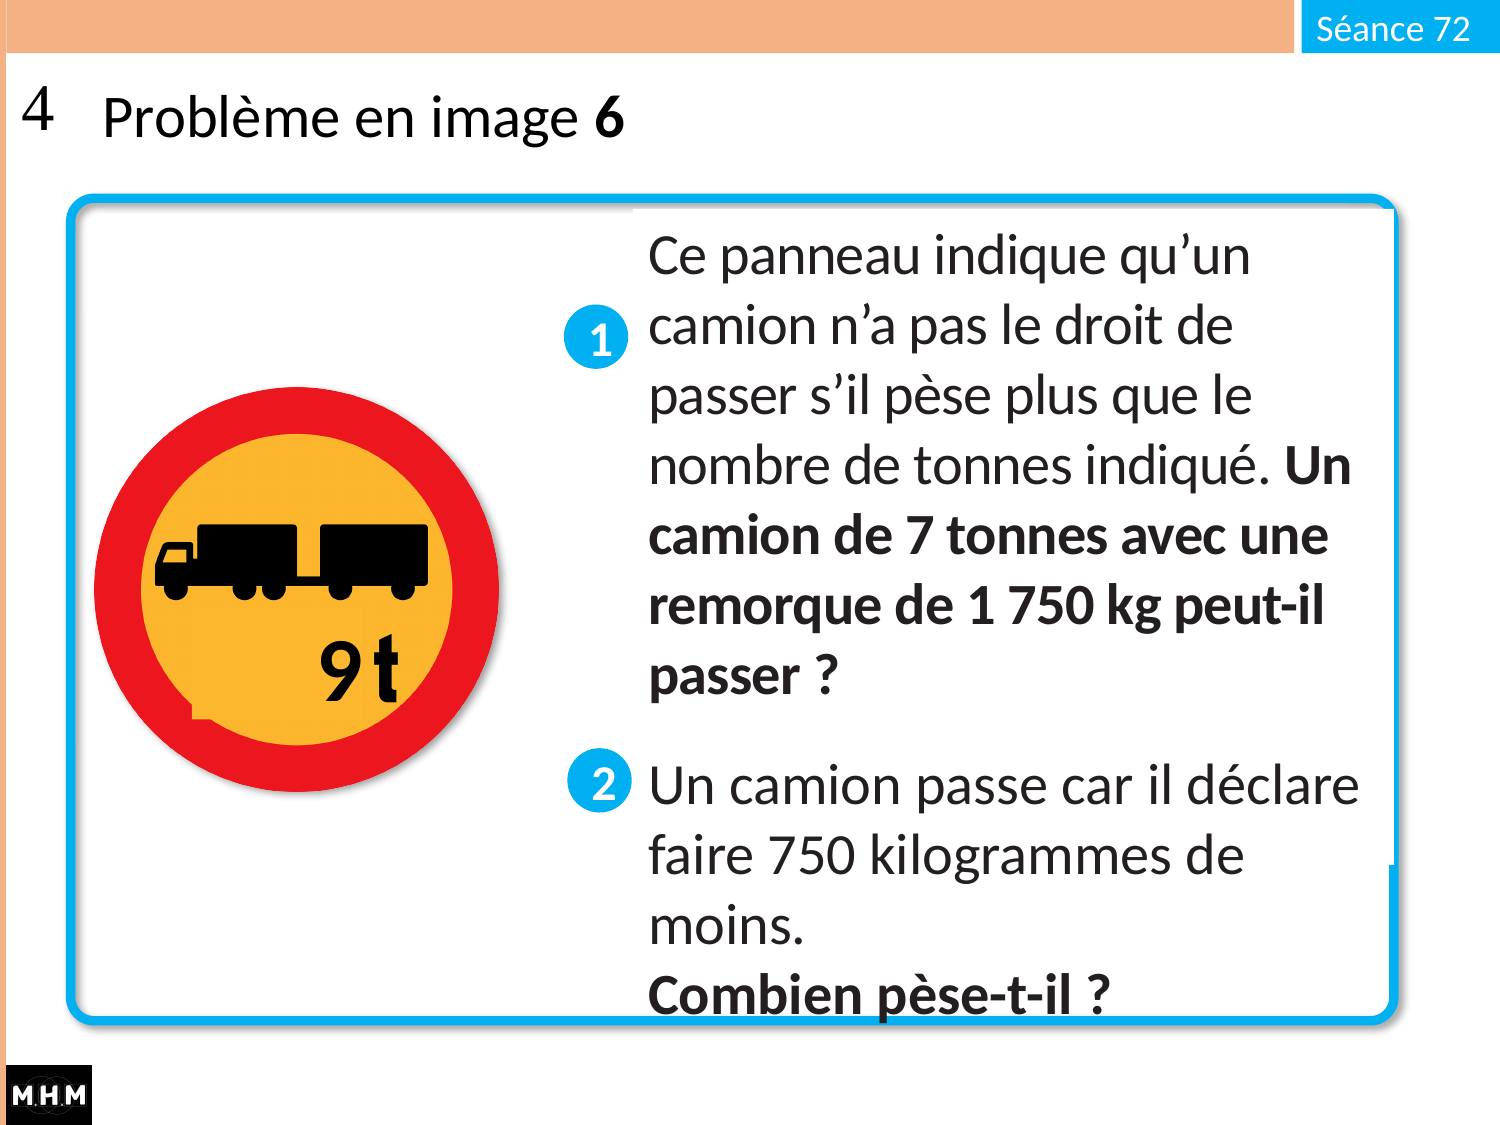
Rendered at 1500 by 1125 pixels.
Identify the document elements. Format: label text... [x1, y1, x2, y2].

text_box Ce panneau indique qu’un camion n’a pas le droit de passer s’il pèse plus que le nombre de tonnes indiqué. Un camion de 7 tonnes avec une remorque de 1 750 kg peut-il passer ? Un camion passe car il déclare faire 750 kilogrammes de moins. Combien pèse-t-il ? [633, 208, 1394, 865]
picture [6, 1065, 92, 1125]
text_box 2 [566, 747, 633, 814]
text_box [69, 197, 1395, 1022]
text_box 1 [562, 303, 630, 370]
title Problème en image 6 [87, 32, 1382, 158]
picture [93, 387, 499, 792]
